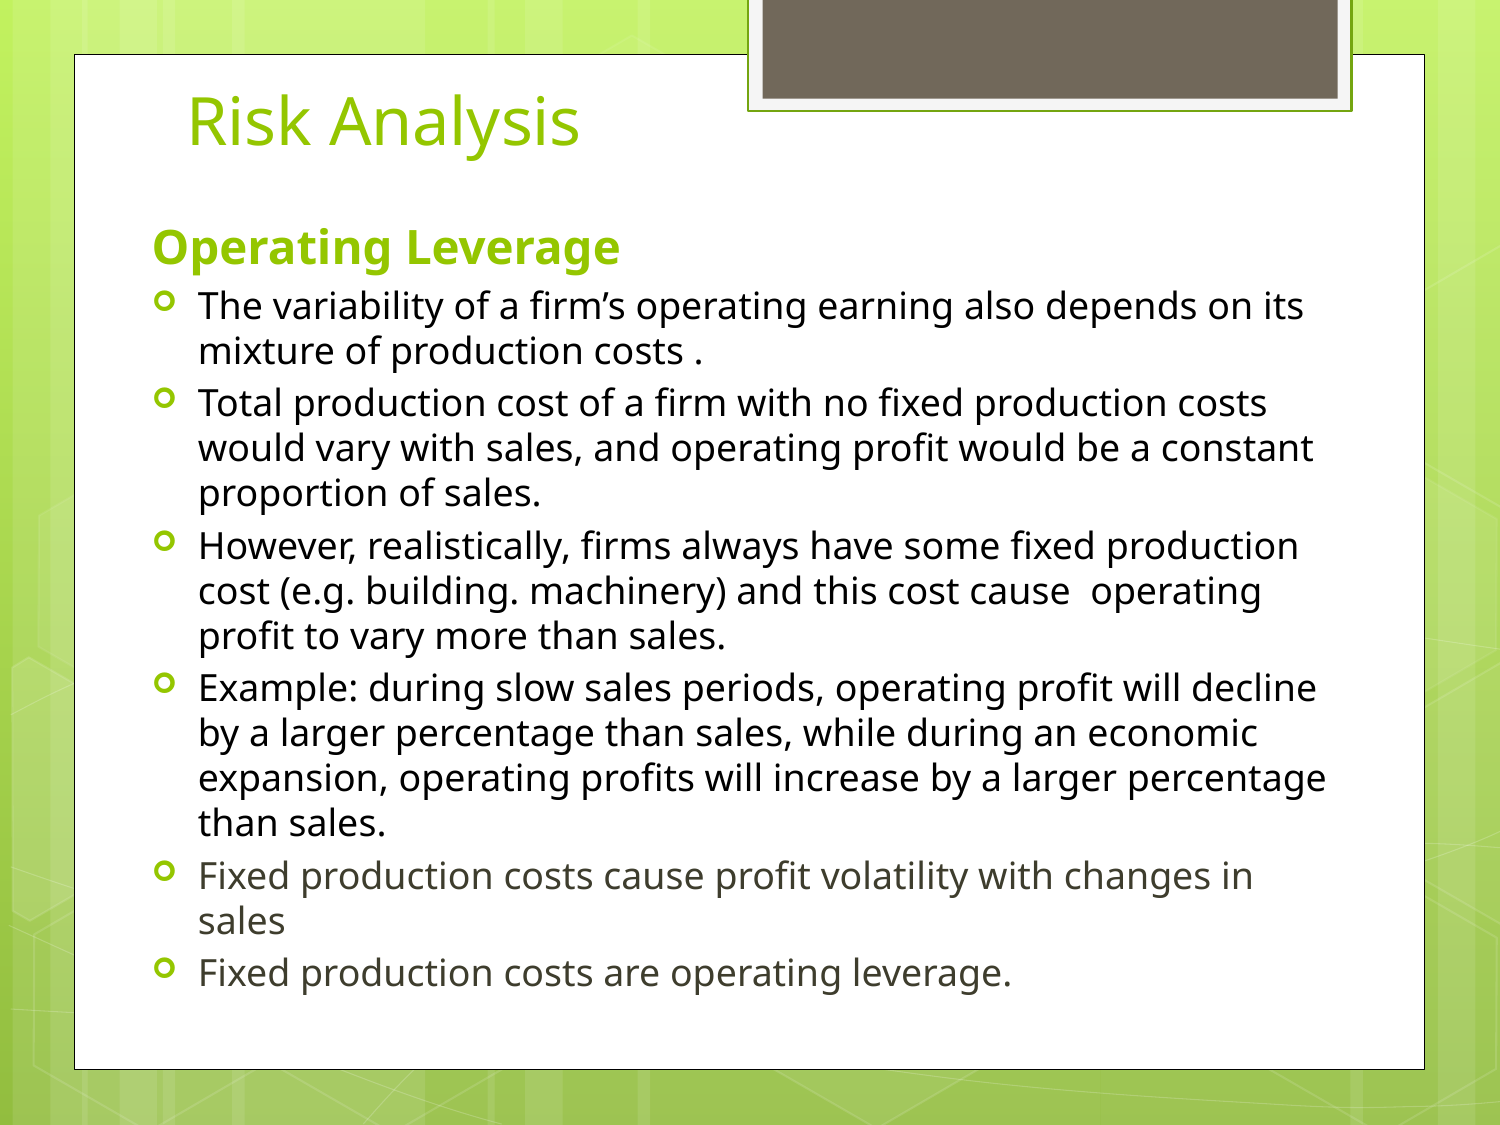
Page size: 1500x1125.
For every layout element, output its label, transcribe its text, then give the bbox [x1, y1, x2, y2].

title Risk Analysis [171, 71, 1324, 167]
list Operating Leverage The variability of a firm’s operating earning also depends on its mixture of production costs . Total production cost of a firm with no fixed production costs would vary with sales, and operating profit would be a constant proportion of sales. However, realistically, firms always have some fixed production cost (e.g. building. machinery) and this cost cause operating profit to vary more than sales. Example: during slow sales periods, operating profit will decline by a larger percentage than sales, while during an economic expansion, operating profits will increase by a larger percentage than sales. Fixed production costs cause profit volatility with changes in sales Fixed production costs are operating leverage. [125, 209, 1367, 1003]
